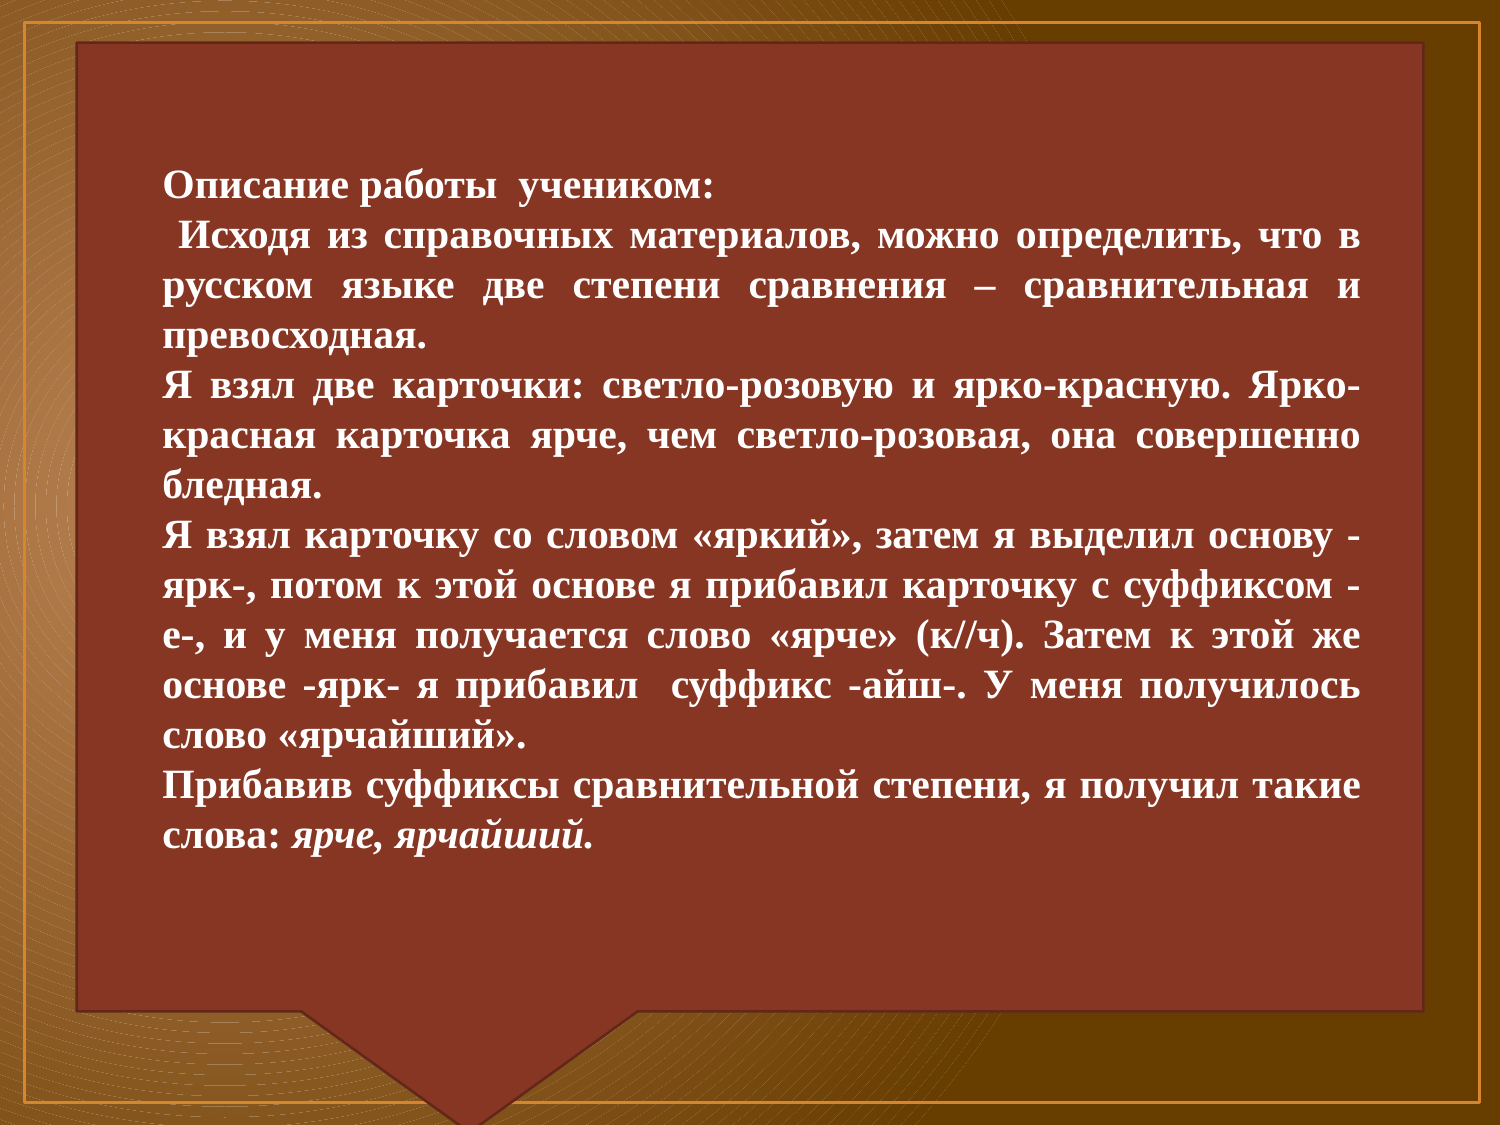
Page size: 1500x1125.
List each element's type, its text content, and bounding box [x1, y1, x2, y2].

text_box Описание работы учеником: Исходя из справочных материалов, можно определить, что в русском языке две степени сравнения – сравнительная и превосходная. Я взял две карточки: светло-розовую и ярко-красную. Ярко-красная карточка ярче, чем светло-розовая, она совершенно бледная. Я взял карточку со словом «яркий», затем я выделил основу -ярк-, потом к этой основе я прибавил карточку с суффиксом -е-, и у меня получается слово «ярче» (к//ч). Затем к этой же основе -ярк- я прибавил суффикс -айш-. У меня получилось слово «ярчайший». Прибавив суффиксы сравнительной степени, я получил такие слова: ярче, ярчайший. [147, 148, 1376, 864]
text_box [75, 41, 1425, 1125]
